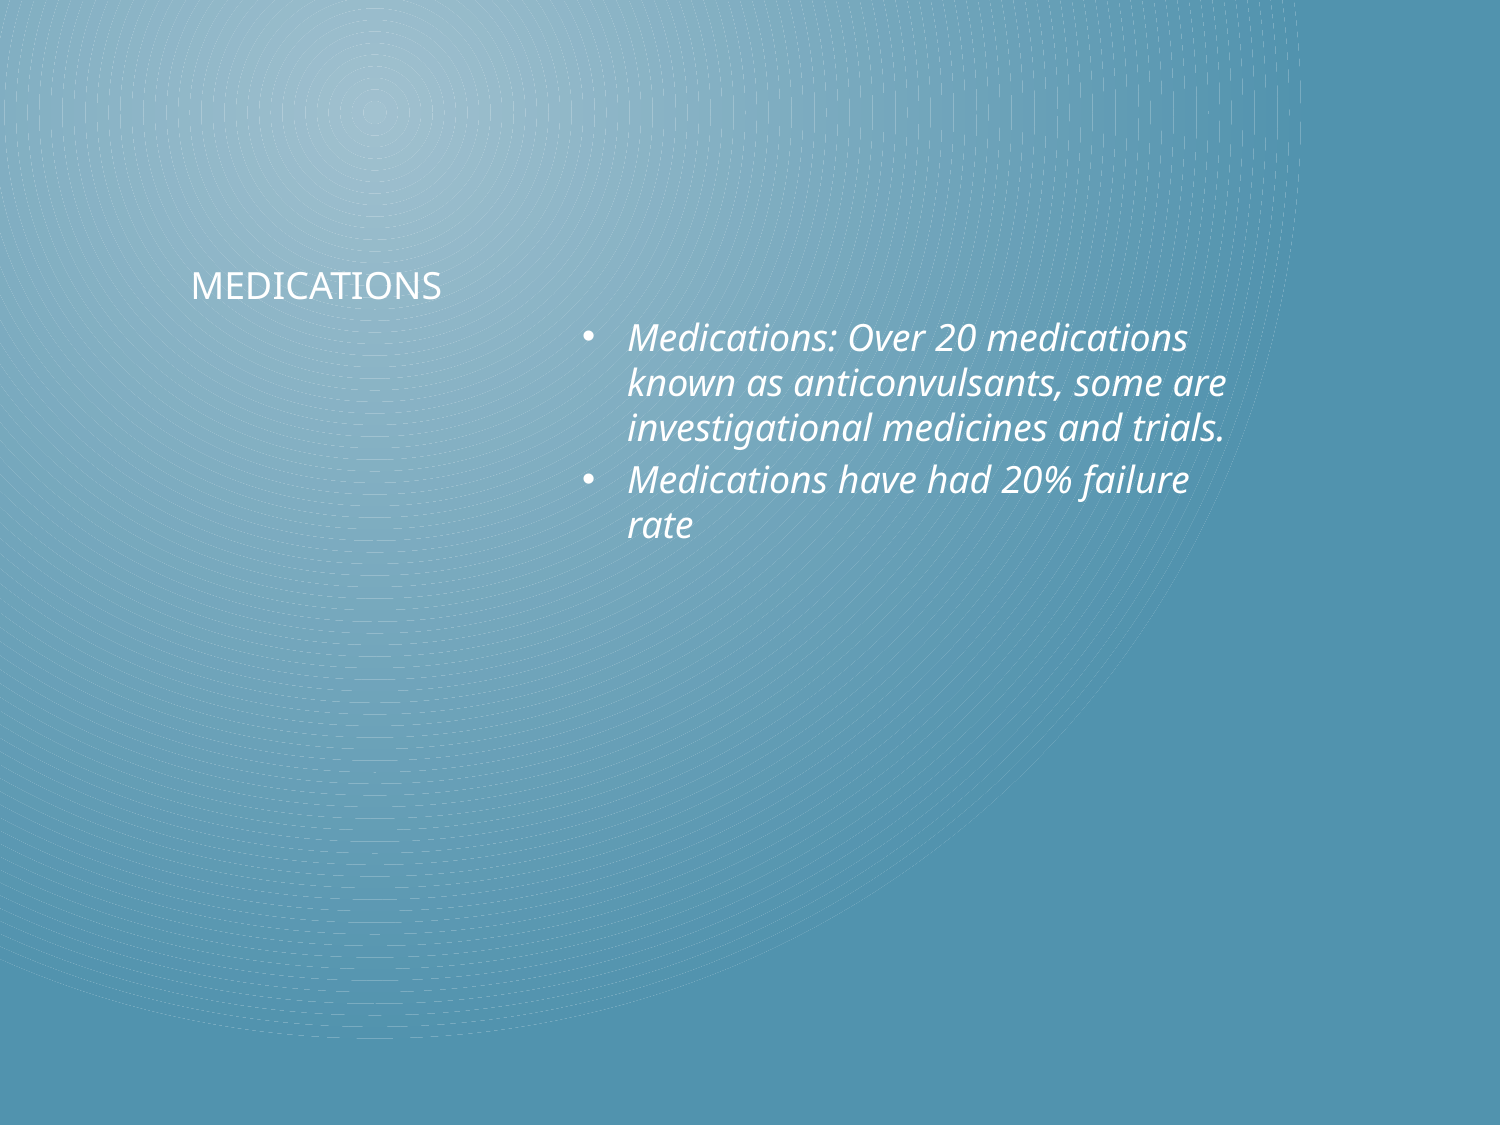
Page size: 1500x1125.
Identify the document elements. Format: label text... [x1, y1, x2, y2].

title Medications [175, 254, 516, 580]
list Medications: Over 20 medications known as anticonvulsants, some are investigational medicines and trials. Medications have had 20% failure rate [566, 253, 1260, 891]
